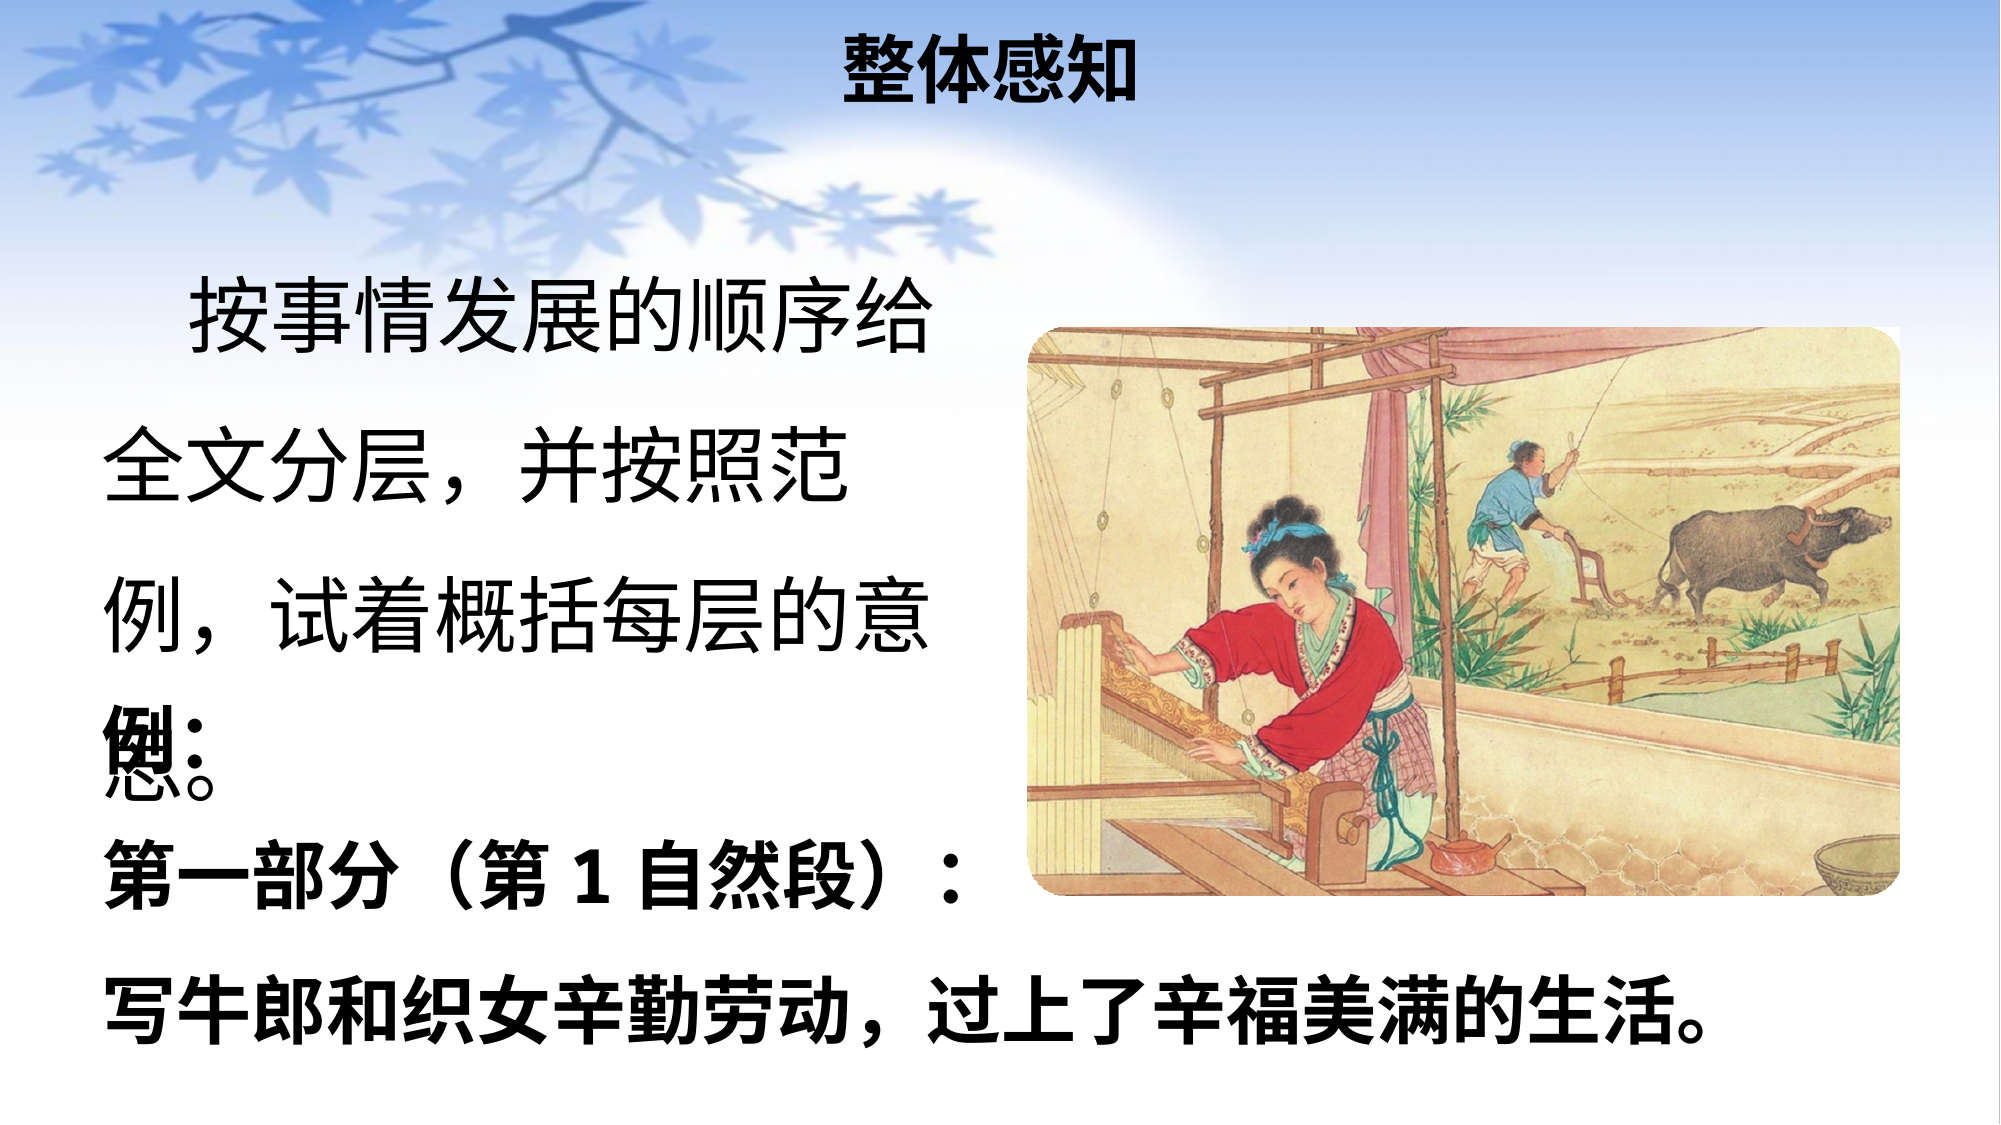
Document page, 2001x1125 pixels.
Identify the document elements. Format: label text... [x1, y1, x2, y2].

text_box 例： 第一部分（第1自然段）： 写牛郎和织女辛勤劳动，过上了辛福美满的生活。 [86, 821, 1792, 1062]
text_box 整体感知 [128, 0, 1854, 135]
text_box 按事情发展的顺序给全文分层，并按照范例，试着概括每层的意思。 [86, 205, 1028, 821]
picture [0, 0, 2001, 1125]
